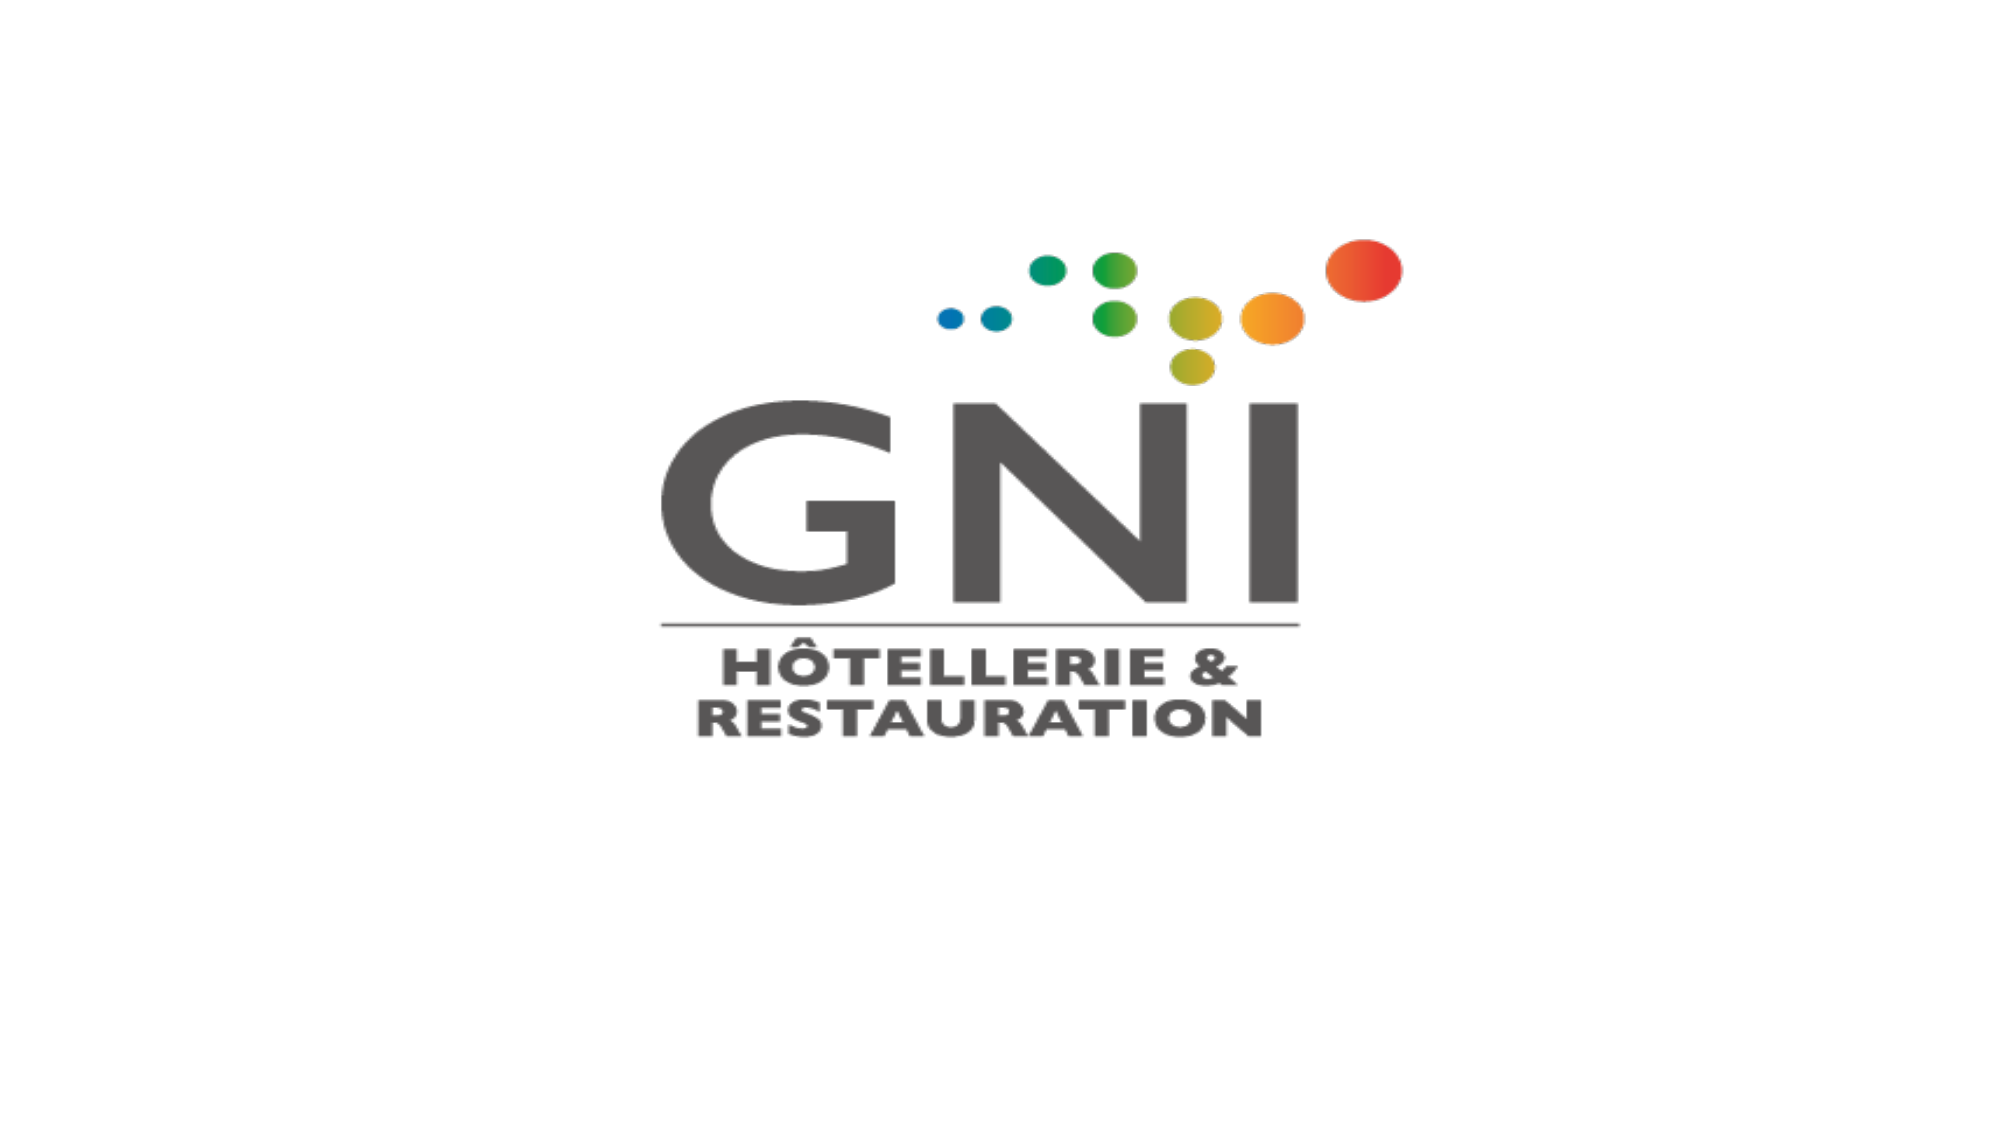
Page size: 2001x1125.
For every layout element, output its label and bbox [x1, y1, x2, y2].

picture [576, 189, 1476, 812]
